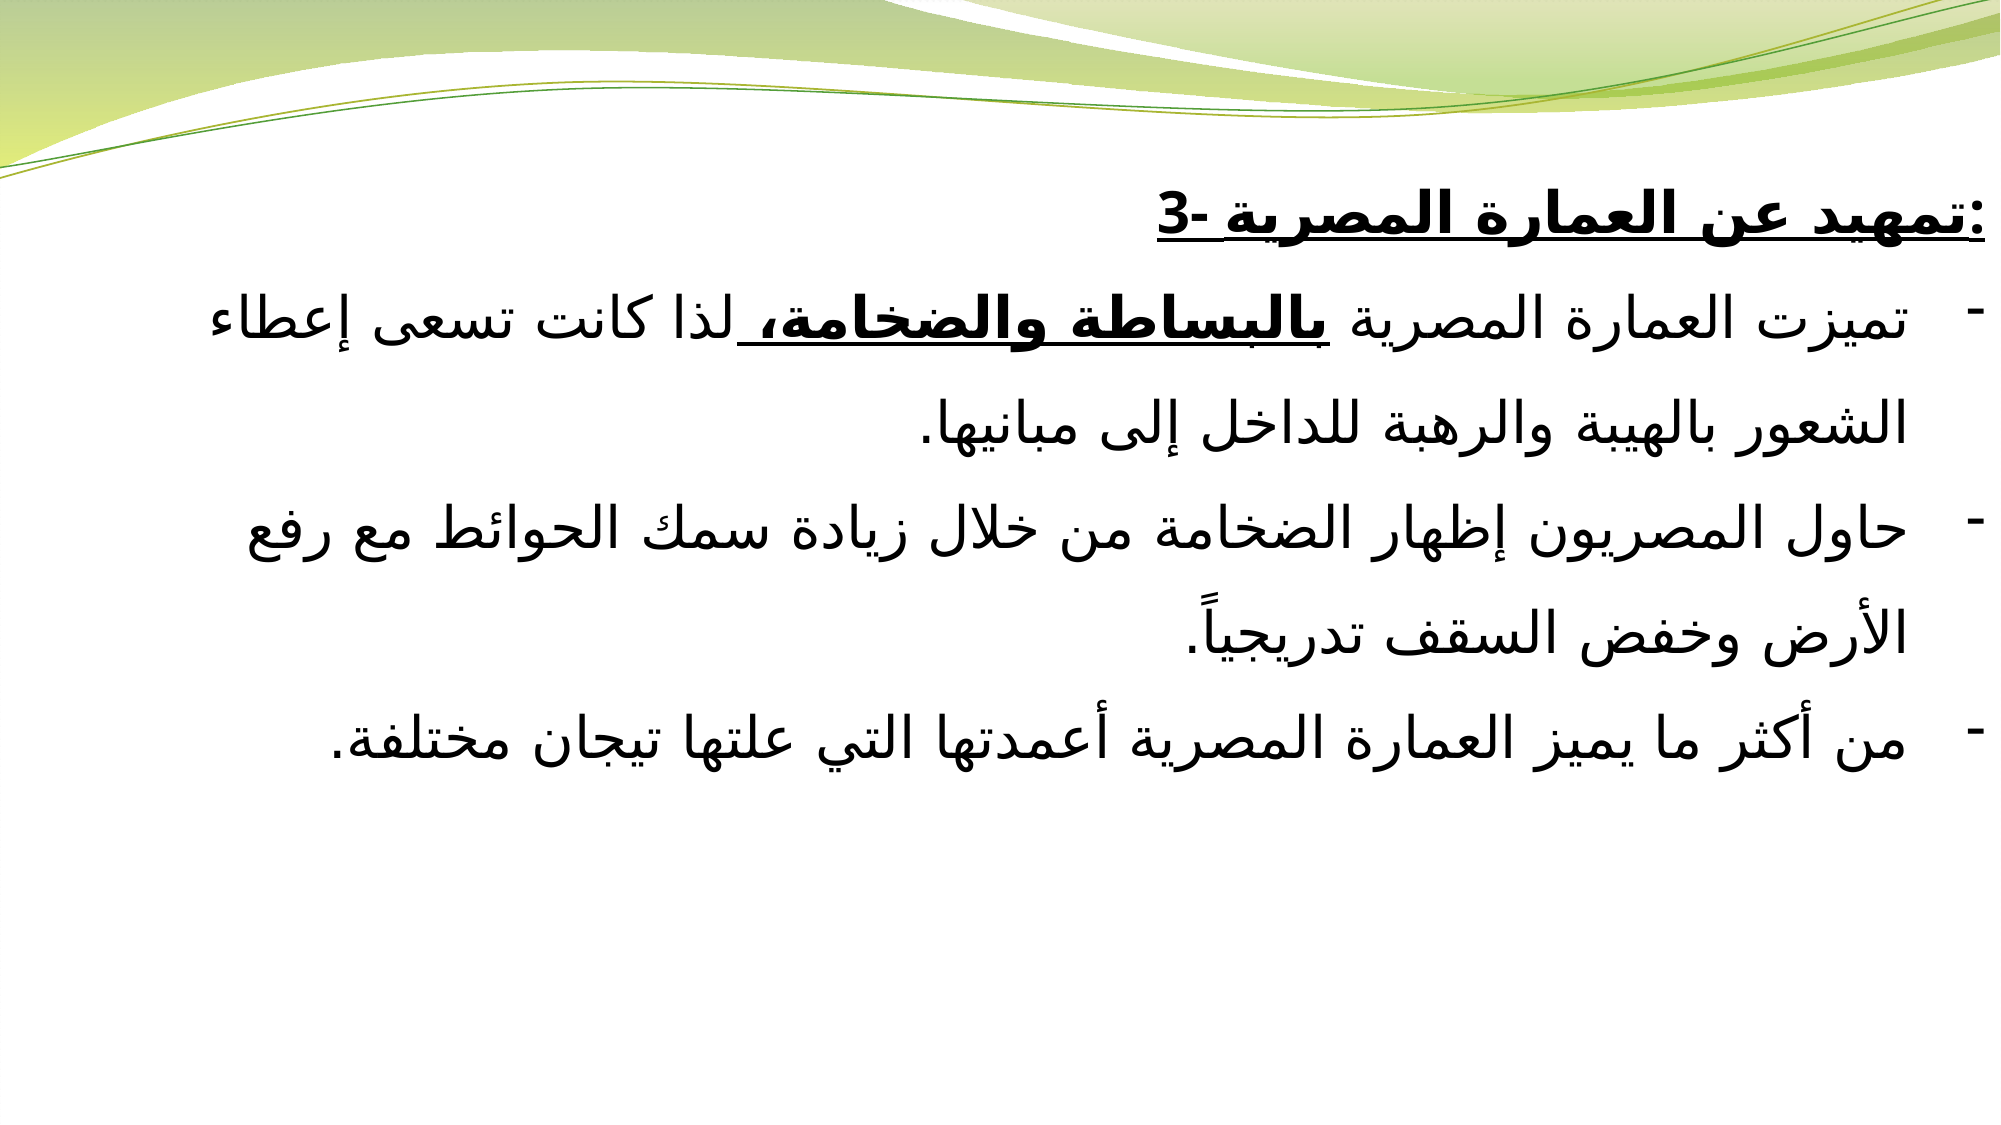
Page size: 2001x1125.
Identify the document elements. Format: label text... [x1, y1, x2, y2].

text_box 3- تمهيد عن العمارة المصرية: تميزت العمارة المصرية بالبساطة والضخامة، لذا كانت تسعى إعطاء الشعور بالهيبة والرهبة للداخل إلى مبانيها. حاول المصريون إظهار الضخامة من خلال زيادة سمك الحوائط مع رفع الأرض وخفض السقف تدريجياً. من أكثر ما يميز العمارة المصرية أعمدتها التي علتها تيجان مختلفة. [75, 132, 2000, 778]
